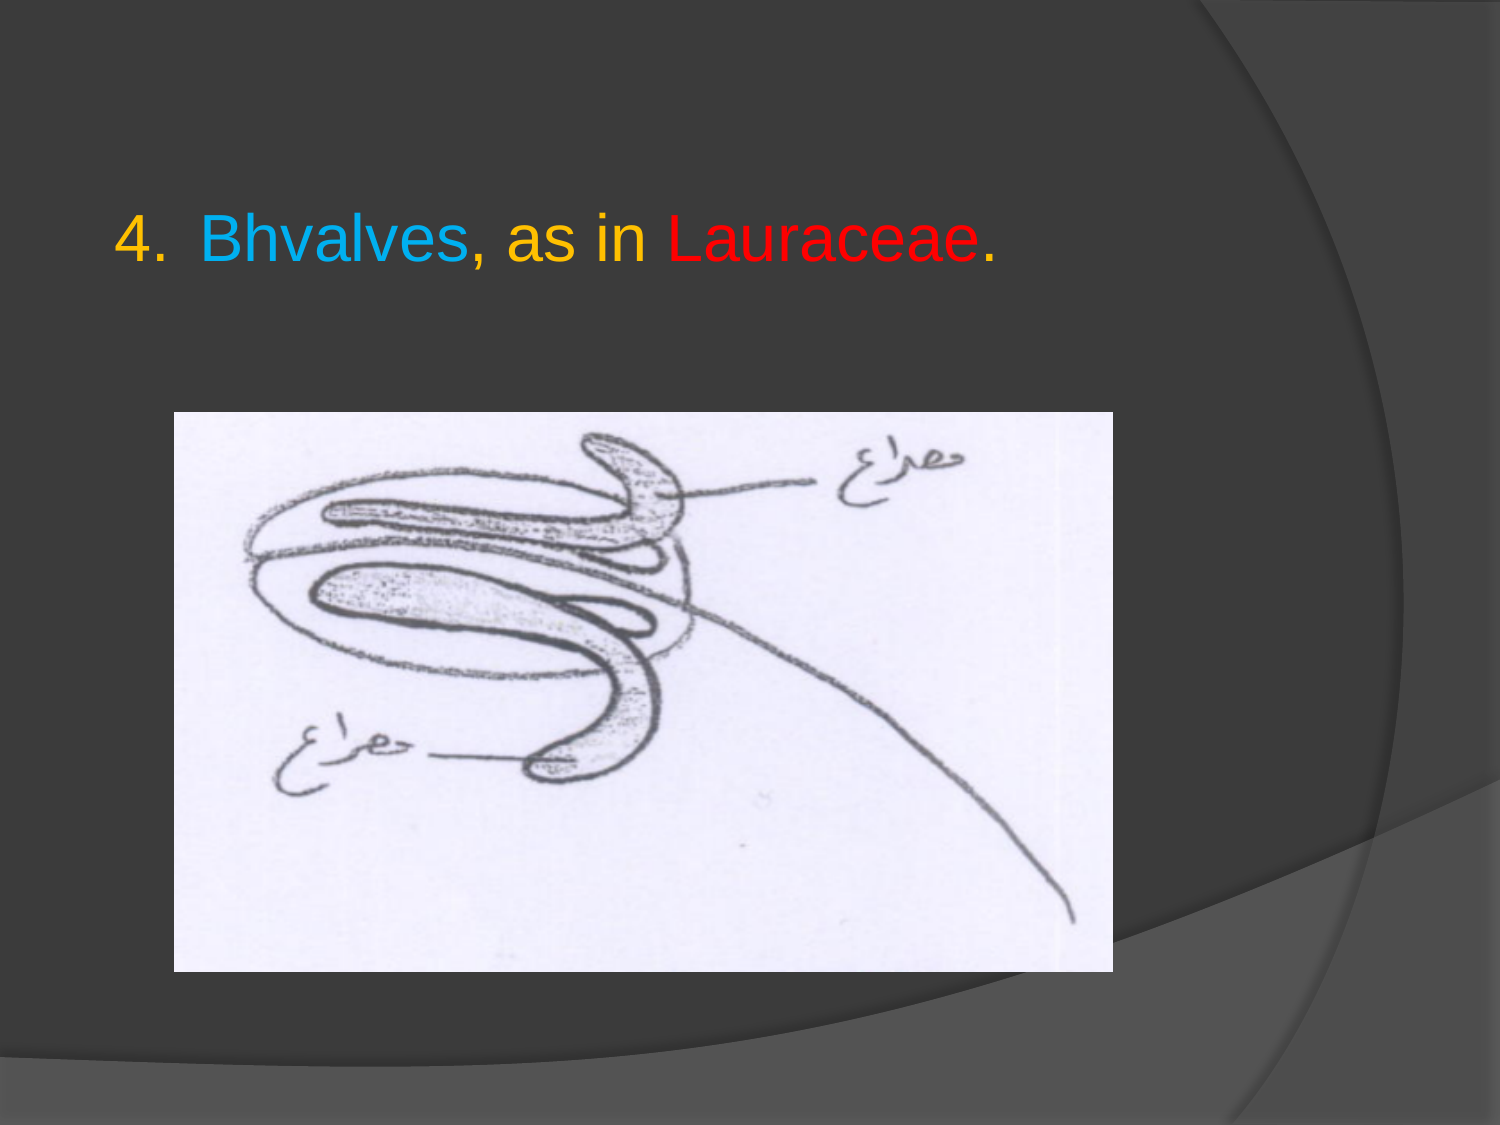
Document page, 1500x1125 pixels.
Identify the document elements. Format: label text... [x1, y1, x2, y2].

picture [174, 412, 1113, 972]
text_box Bhvalves, as in Lauraceae. [99, 187, 1363, 283]
